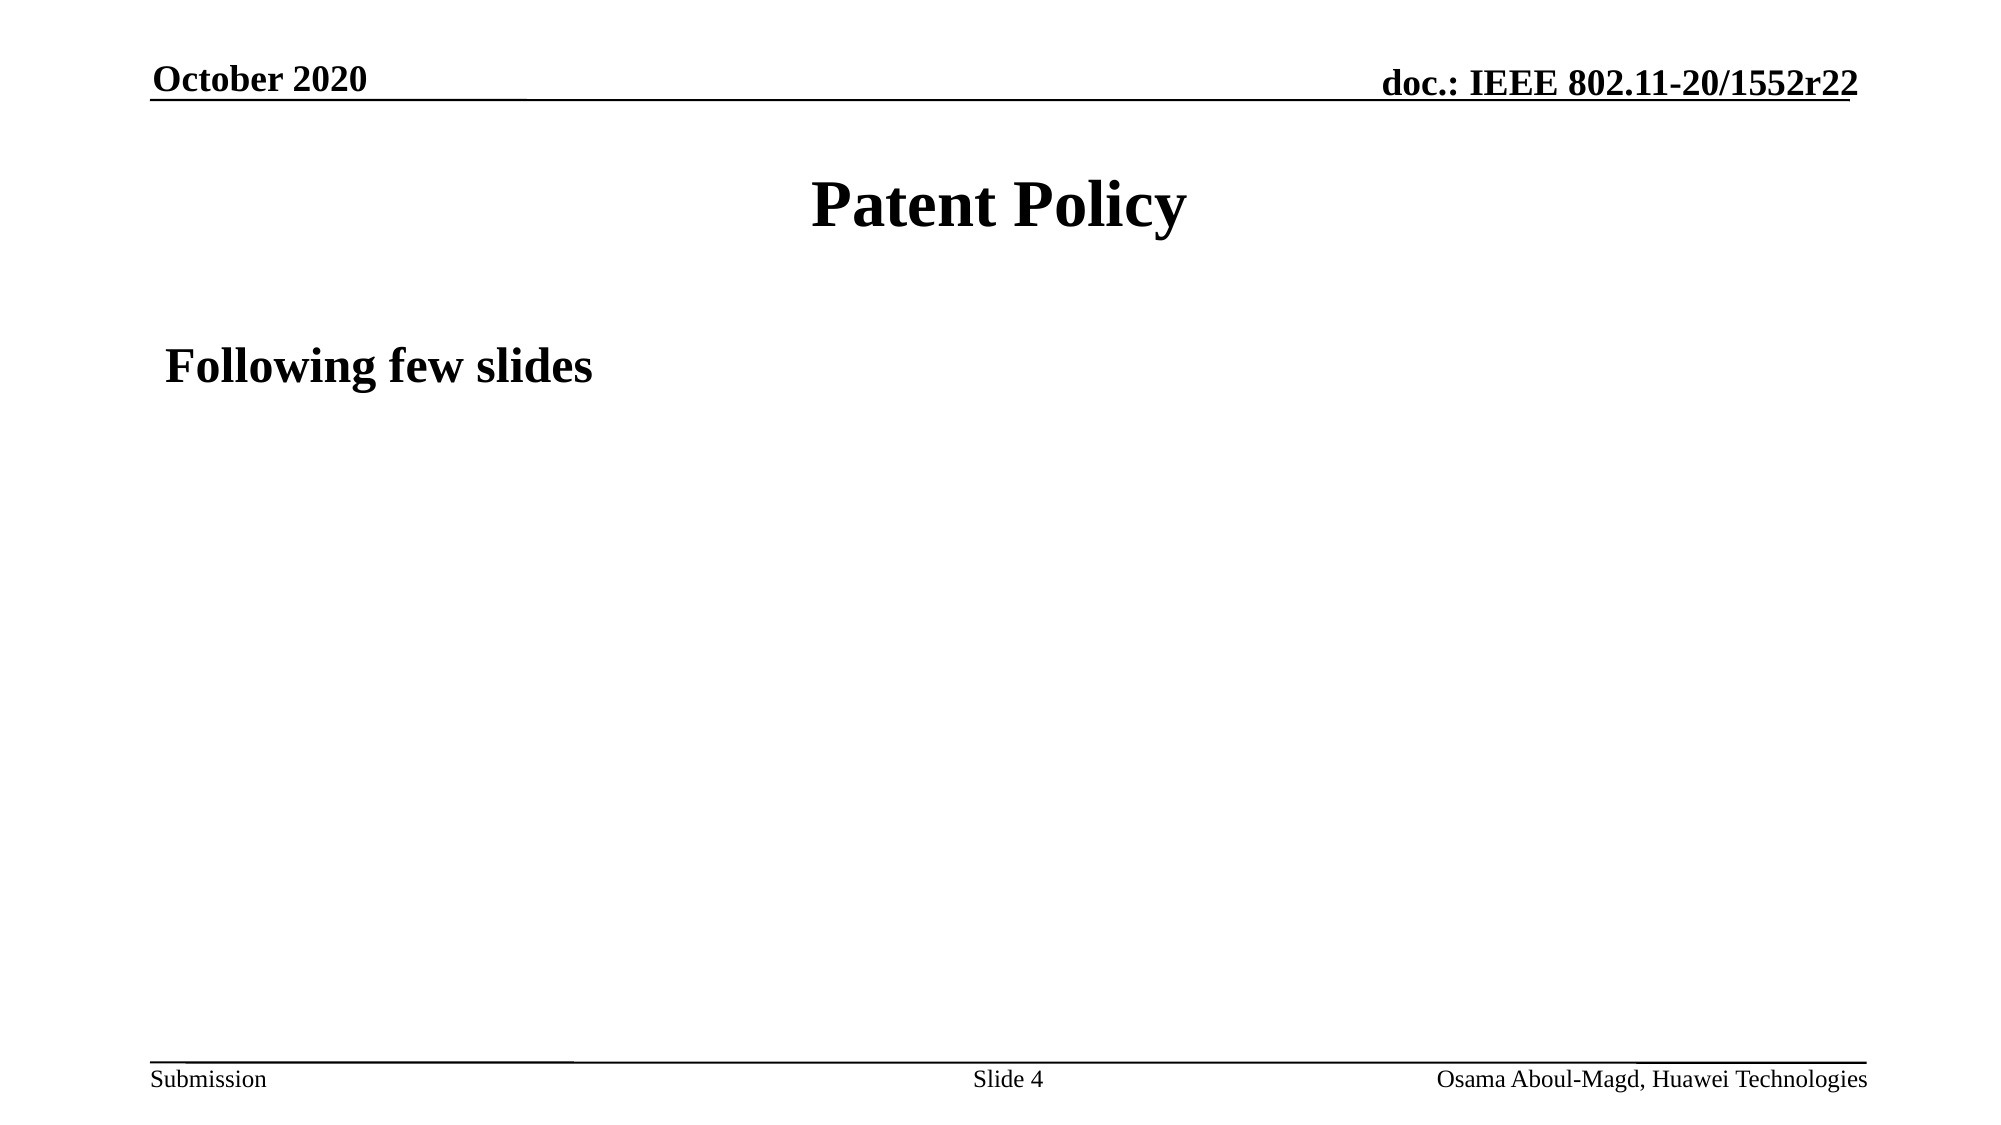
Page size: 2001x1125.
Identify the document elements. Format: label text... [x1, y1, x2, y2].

slide_number Slide 4 [950, 1061, 1067, 1123]
title Patent Policy [149, 112, 1850, 288]
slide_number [152, 54, 563, 100]
list Following few slides [149, 324, 1850, 1000]
footer Osama Aboul-Magd, Huawei Technologies [1171, 1061, 1869, 1093]
